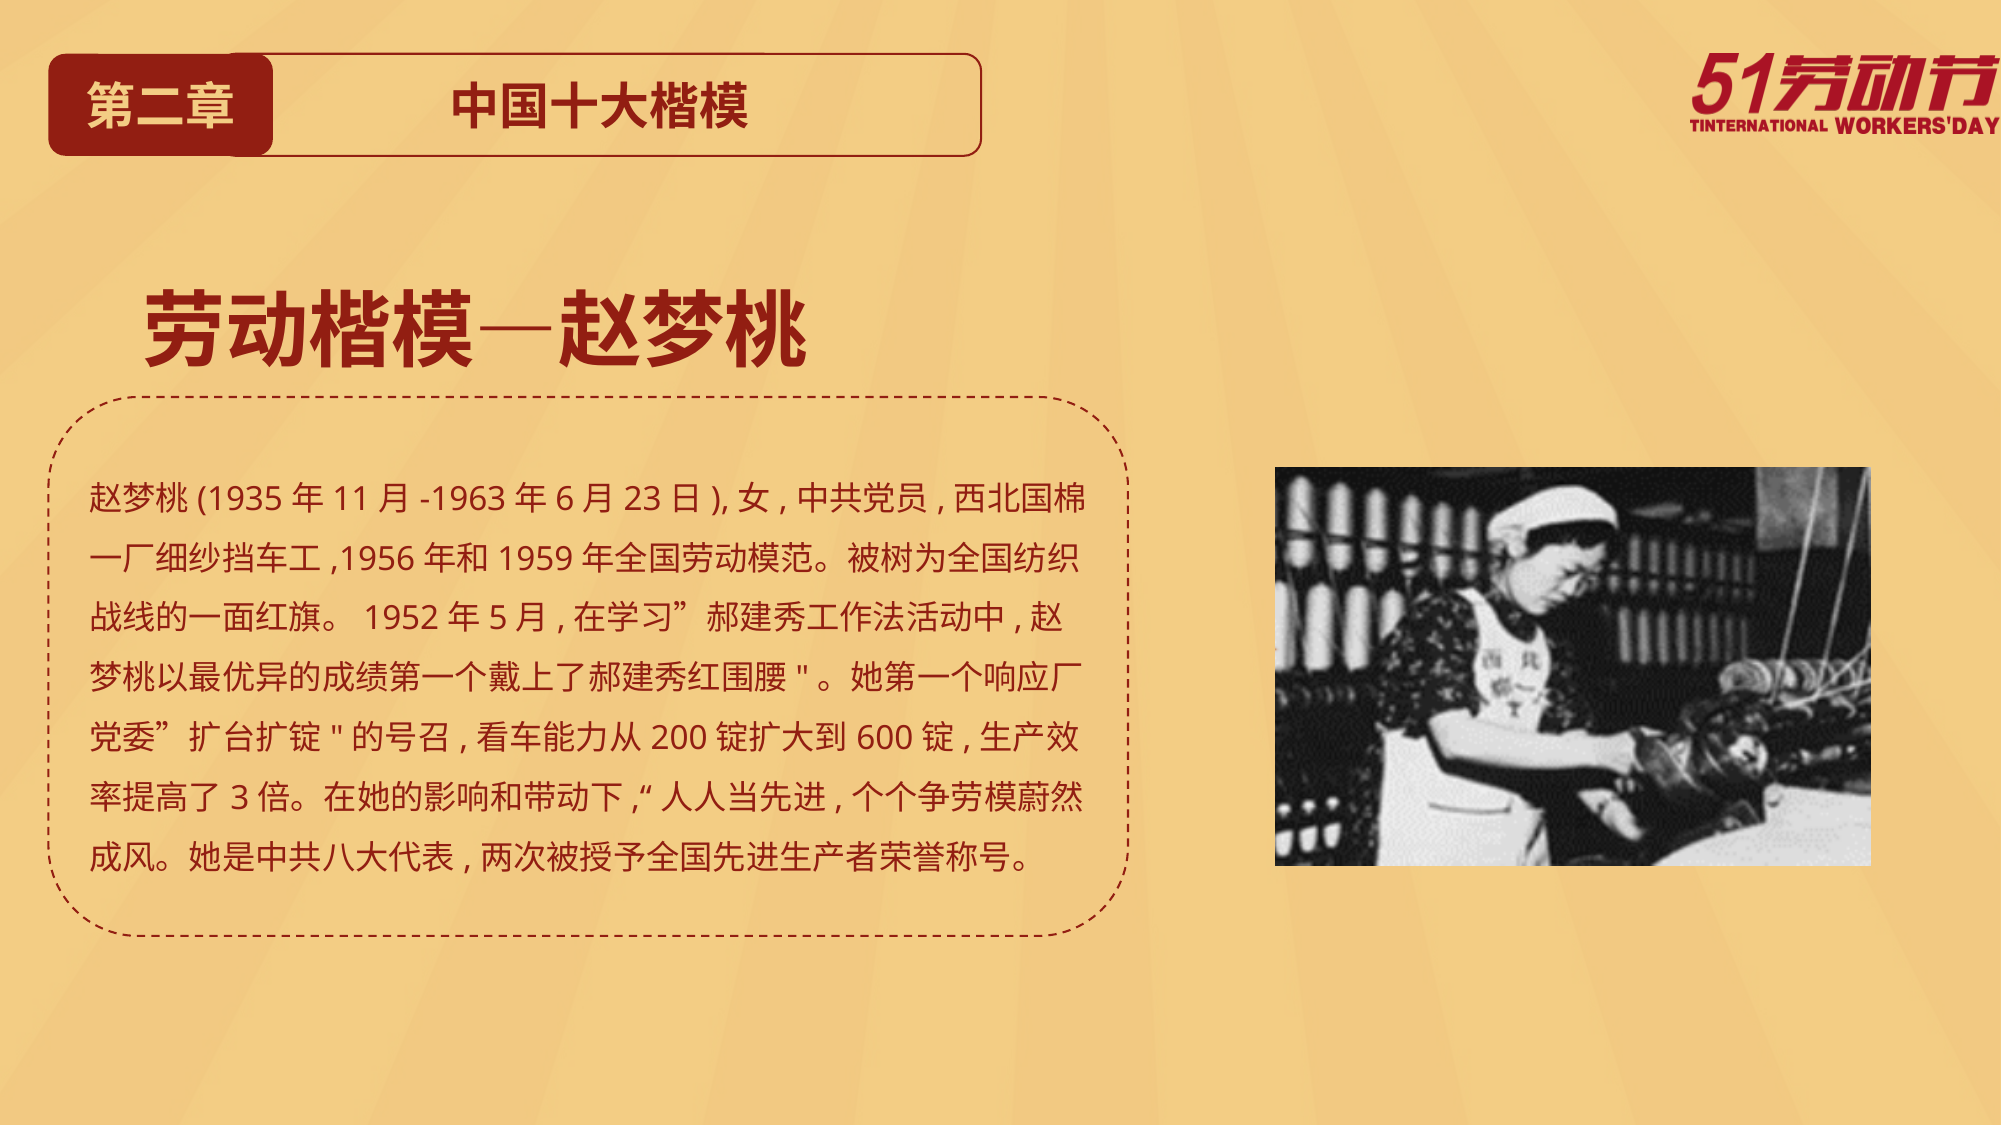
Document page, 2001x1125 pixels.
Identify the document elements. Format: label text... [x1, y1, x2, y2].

picture [1275, 467, 1871, 866]
text_box 赵梦桃(1935年11月-1963年6月23日),女,中共党员,西北国棉一厂细纱挡车工,1956年和1959年全国劳动模范。被树为全国纺织战线的一面红旗。1952年5月,在学习”郝建秀工作法活动中,赵梦桃以最优异的成绩第一个戴上了郝建秀红围腰"。她第一个响应厂党委”扩台扩锭"的号召,看车能力从200锭扩大到600锭,生产效率提高了3倍。在她的影响和带动下,“人人当先进,个个争劳模蔚然成风。她是中共八大代表,两次被授予全国先进生产者荣誉称号。 [47, 395, 1130, 937]
text_box 劳动楷模—赵梦桃 [47, 249, 903, 355]
picture [1690, 53, 2000, 134]
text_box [48, 53, 982, 156]
